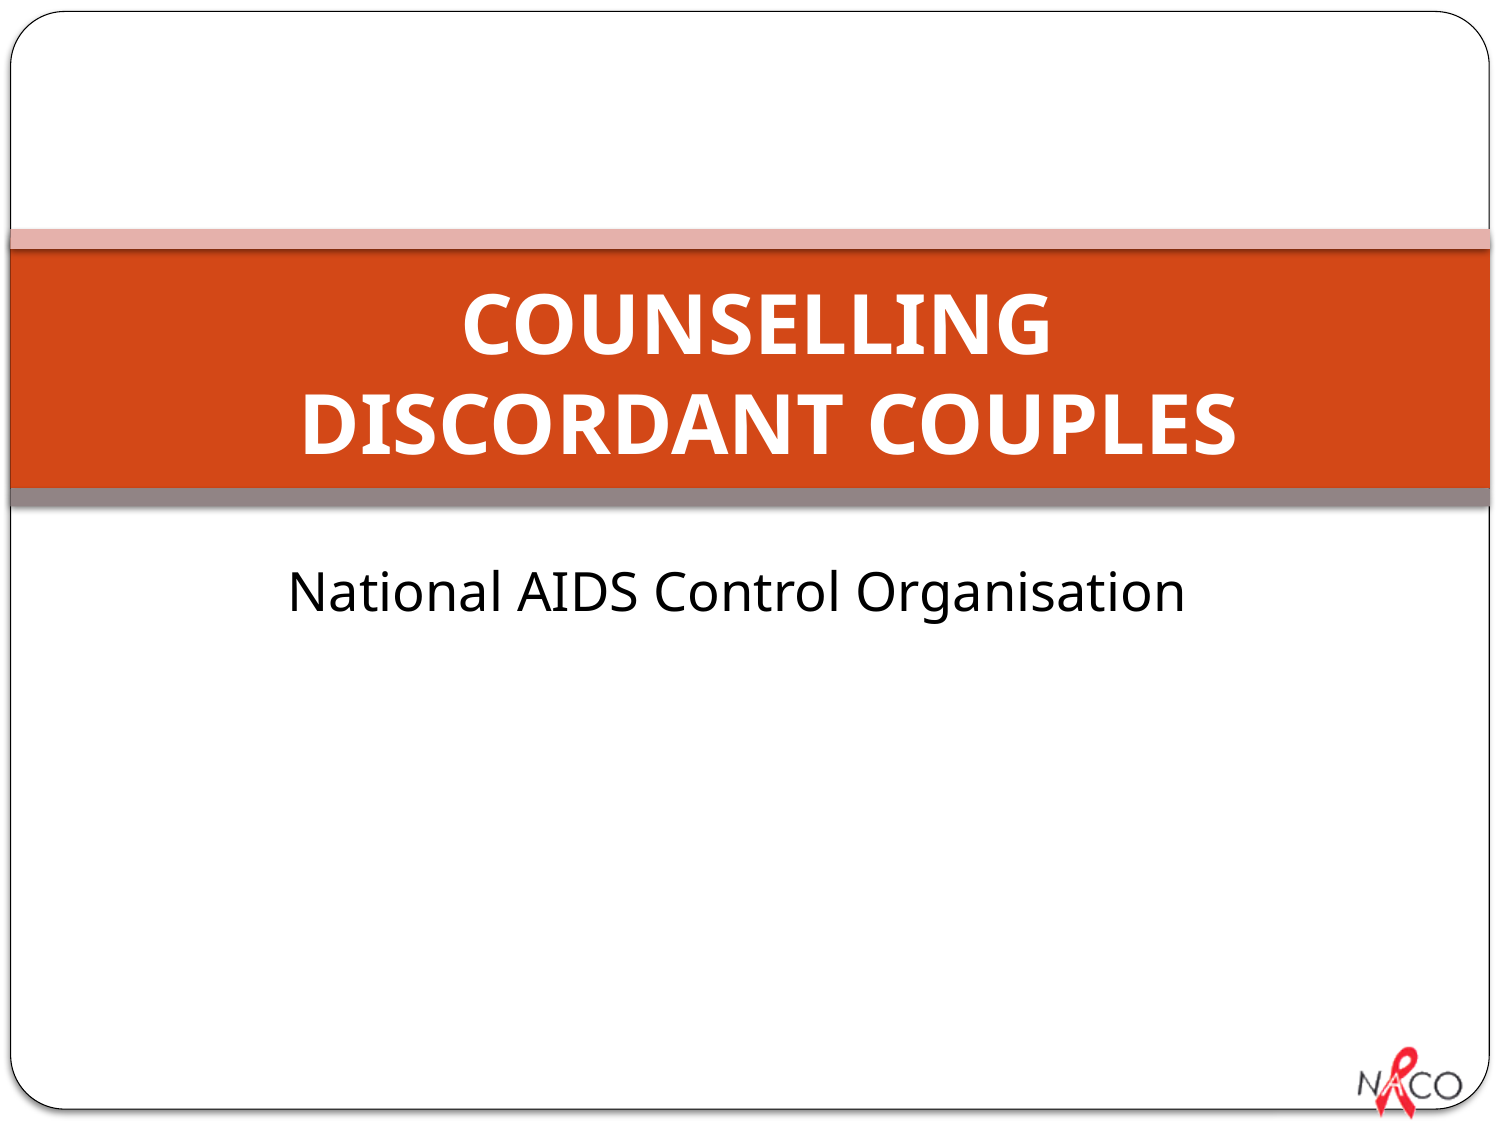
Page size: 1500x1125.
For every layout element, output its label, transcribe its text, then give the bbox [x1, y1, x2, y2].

subtitle National AIDS Control Organisation [212, 549, 1263, 788]
picture [1350, 1042, 1468, 1125]
title COUNSELLING DISCORDANT COUPLES [187, 212, 1351, 538]
